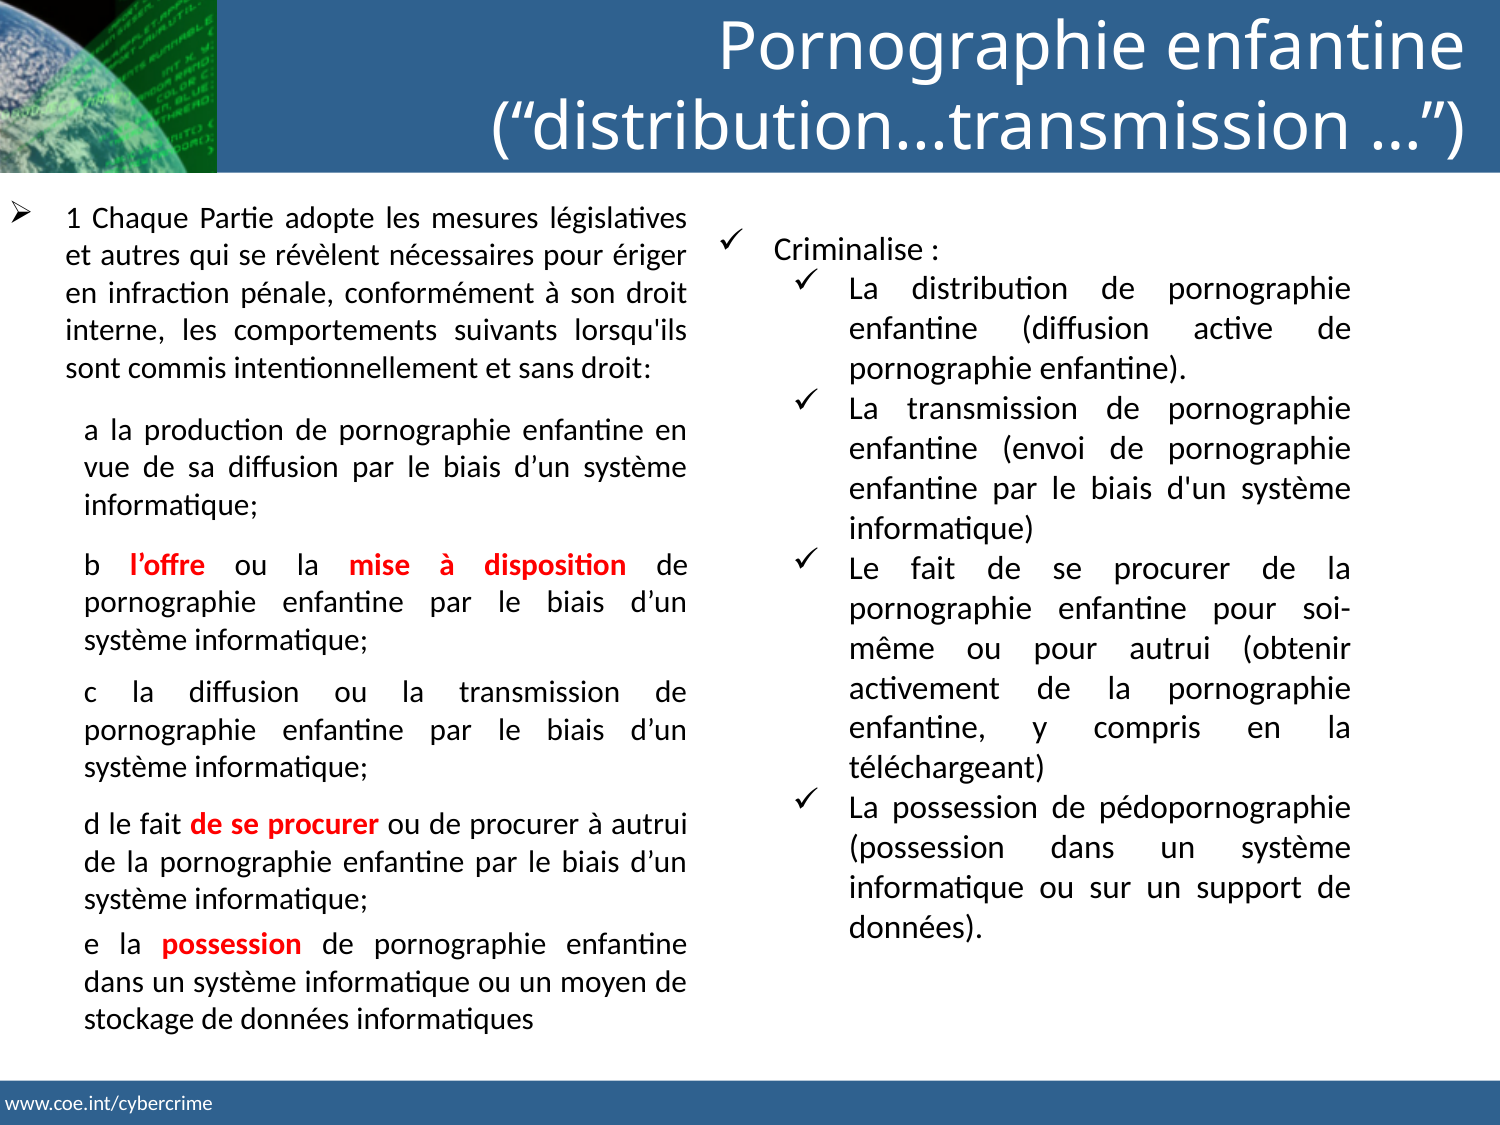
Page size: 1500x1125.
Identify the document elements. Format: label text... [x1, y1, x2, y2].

text_box Pornographie enfantine (“distribution...transmission …”) [230, 0, 1483, 171]
picture [0, 0, 217, 173]
text_box 1 Chaque Partie adopte les mesures législatives et autres qui se révèlent nécessaires pour ériger en infraction pénale, conformément à son droit interne, les comportements suivants lorsqu'ils sont commis intentionnellement et sans droit: a la production de pornographie enfantine en vue de sa diffusion par le biais d’un système informatique; b l’offre ou la mise à disposition de pornographie enfantine par le biais d’un système informatique; c la diffusion ou la transmission de pornographie enfantine par le biais d’un système informatique; d le fait de se procurer ou de procurer à autrui de la pornographie enfantine par le biais d’un système informatique; e la possession de pornographie enfantine dans un système informatique ou un moyen de stockage de données informatiques [0, 189, 703, 1044]
text_box Criminalise : La distribution de pornographie enfantine (diffusion active de pornographie enfantine). La transmission de pornographie enfantine (envoi de pornographie enfantine par le biais d'un système informatique) Le fait de se procurer de la pornographie enfantine pour soi-même ou pour autrui (obtenir activement de la pornographie enfantine, y compris en la téléchargeant) La possession de pédopornographie (possession dans un système informatique ou sur un support de données). [703, 219, 1367, 953]
